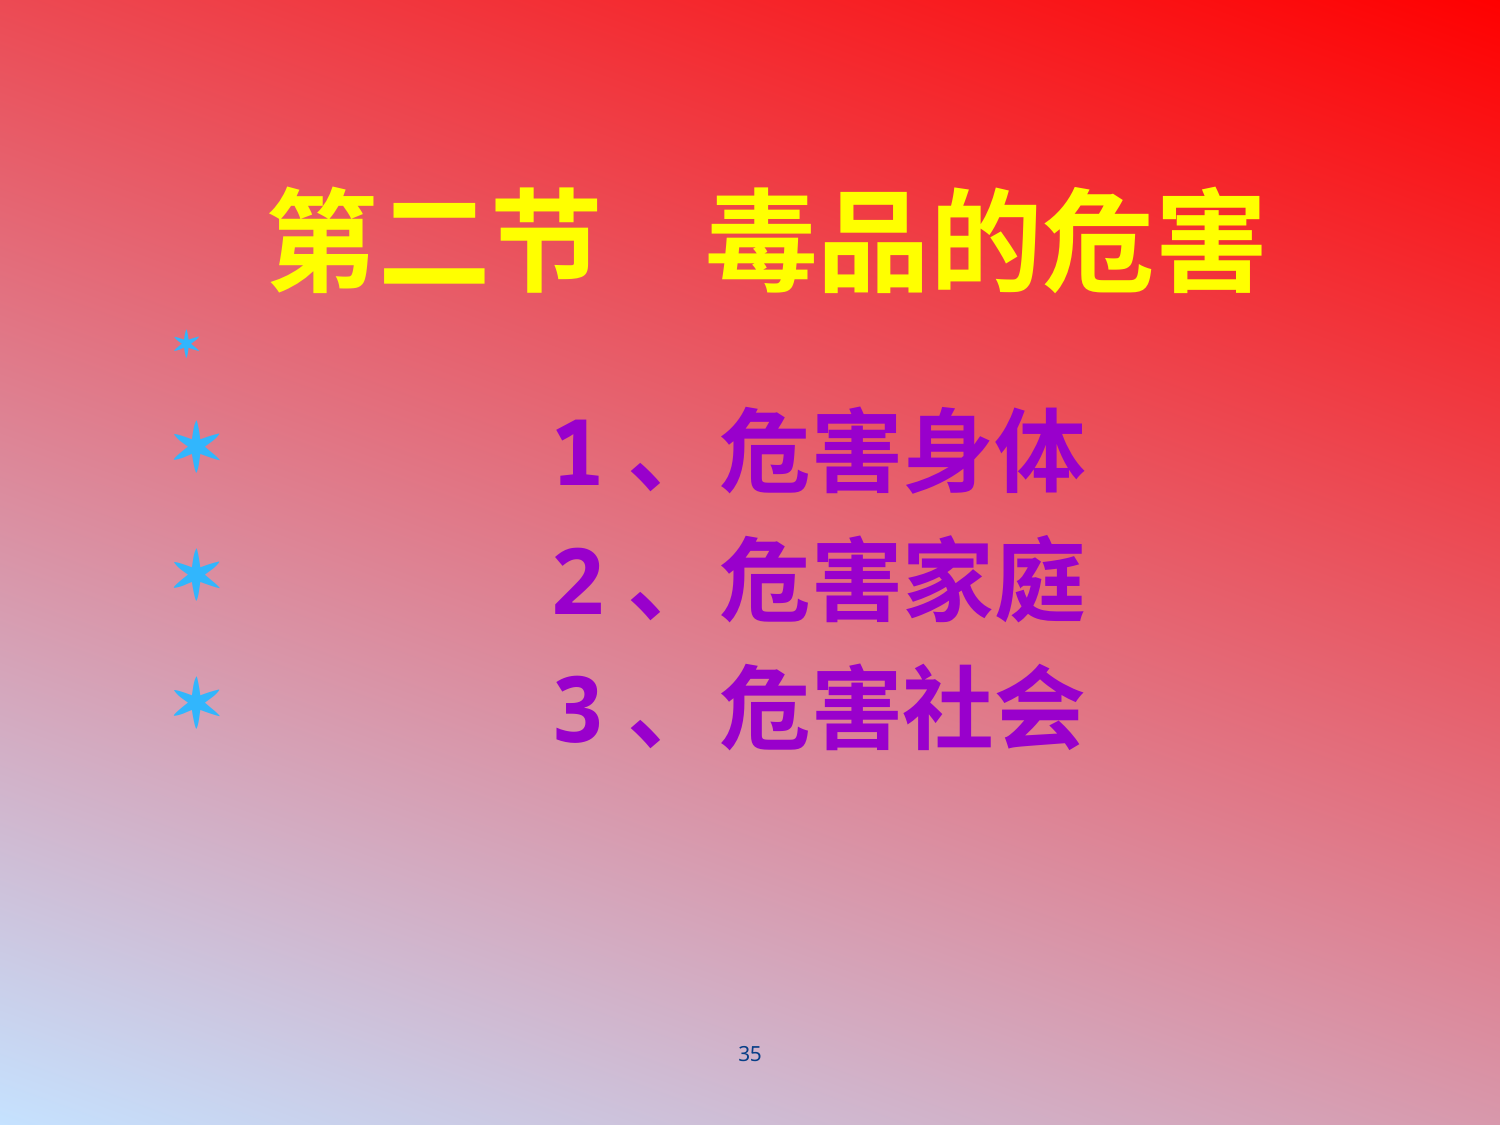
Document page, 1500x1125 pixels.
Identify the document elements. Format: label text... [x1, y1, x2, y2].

list 第二节 毒品的危害 1、危害身体 2、危害家庭 3、危害社会 [159, 30, 1375, 598]
slide_number 35 [654, 1025, 846, 1086]
